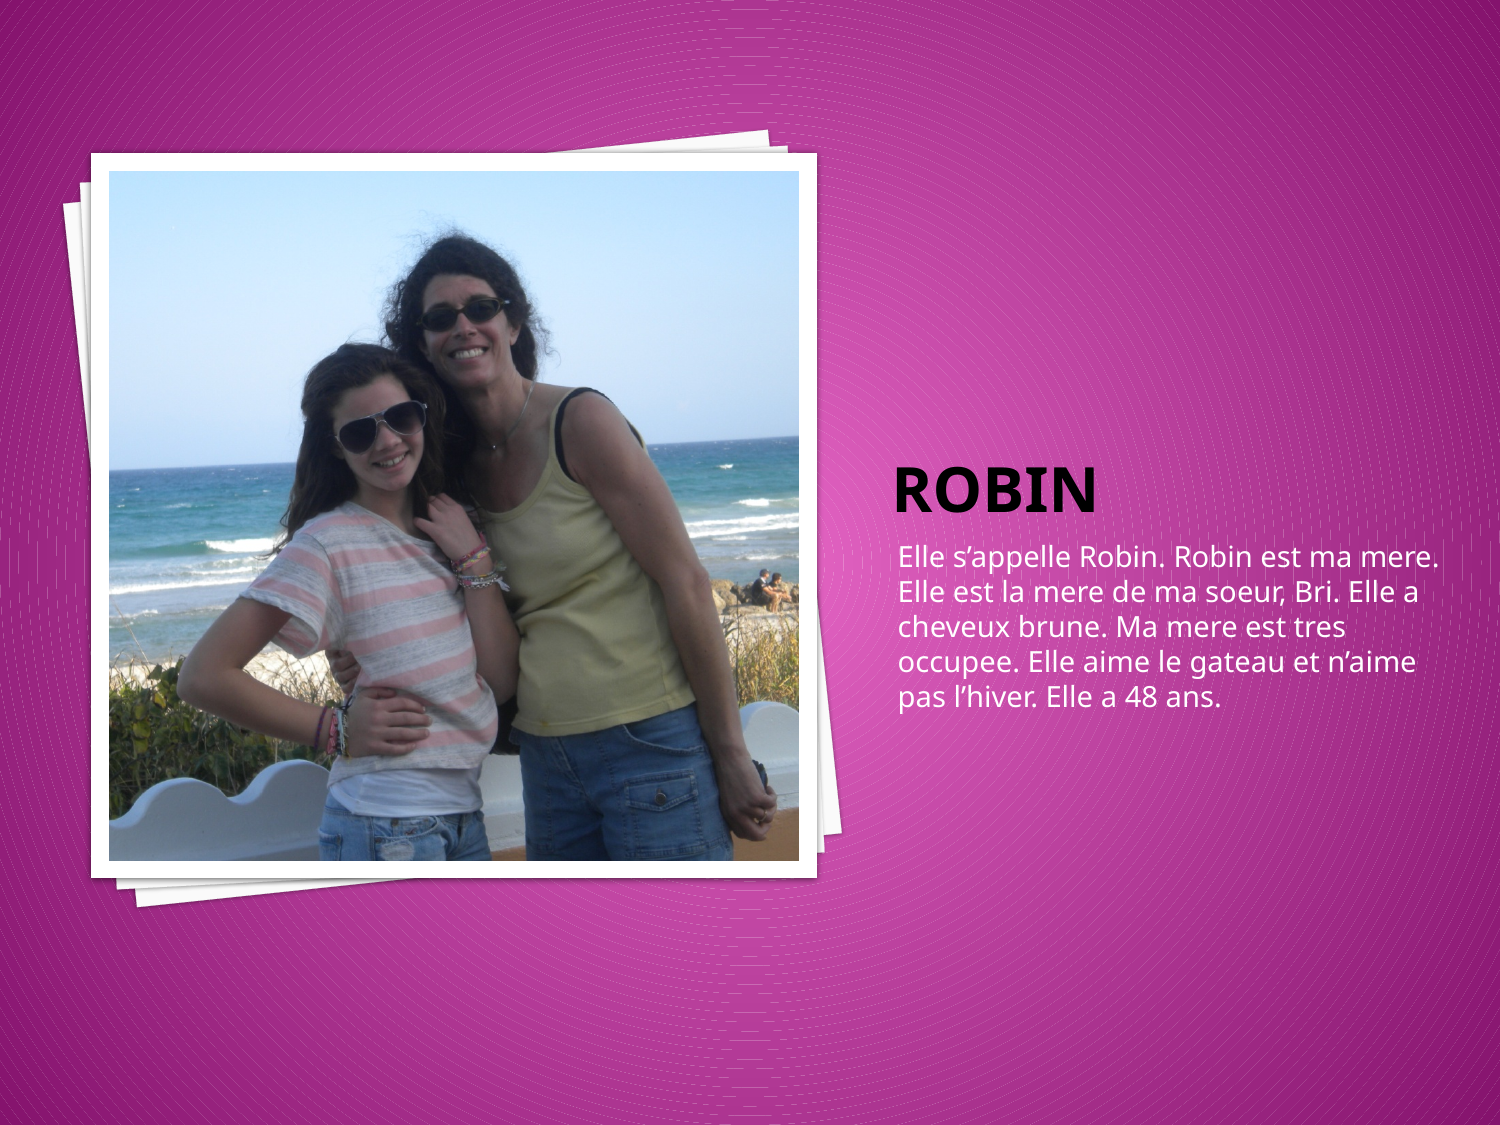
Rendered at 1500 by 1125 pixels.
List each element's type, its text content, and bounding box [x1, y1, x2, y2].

list Elle s’appelle Robin. Robin est ma mere. Elle est la mere de ma soeur, Bri. Elle a cheveux brune. Ma mere est tres occupee. Elle aime le gateau et n’aime pas l’hiver. Elle a 48 ans. [883, 538, 1447, 854]
picture [108, 170, 800, 862]
title robin [884, 187, 1447, 525]
